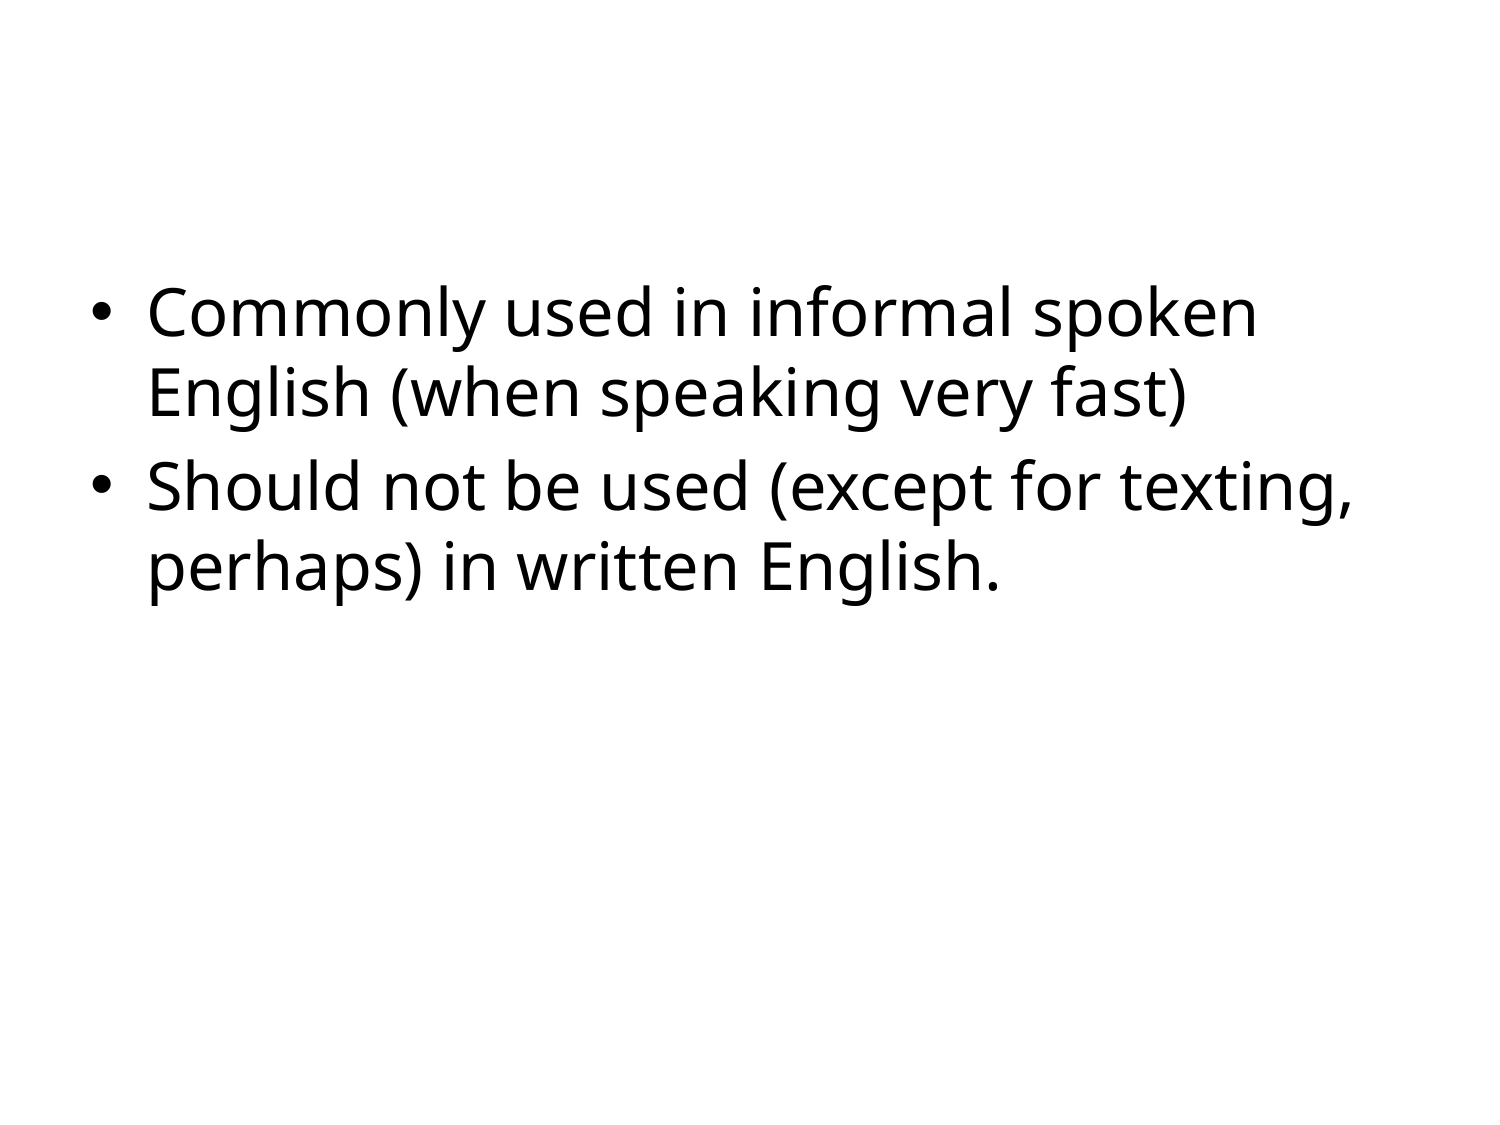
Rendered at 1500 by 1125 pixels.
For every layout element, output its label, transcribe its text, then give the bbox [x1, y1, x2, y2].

list Commonly used in informal spoken English (when speaking very fast) Should not be used (except for texting, perhaps) in written English. [75, 262, 1425, 1005]
